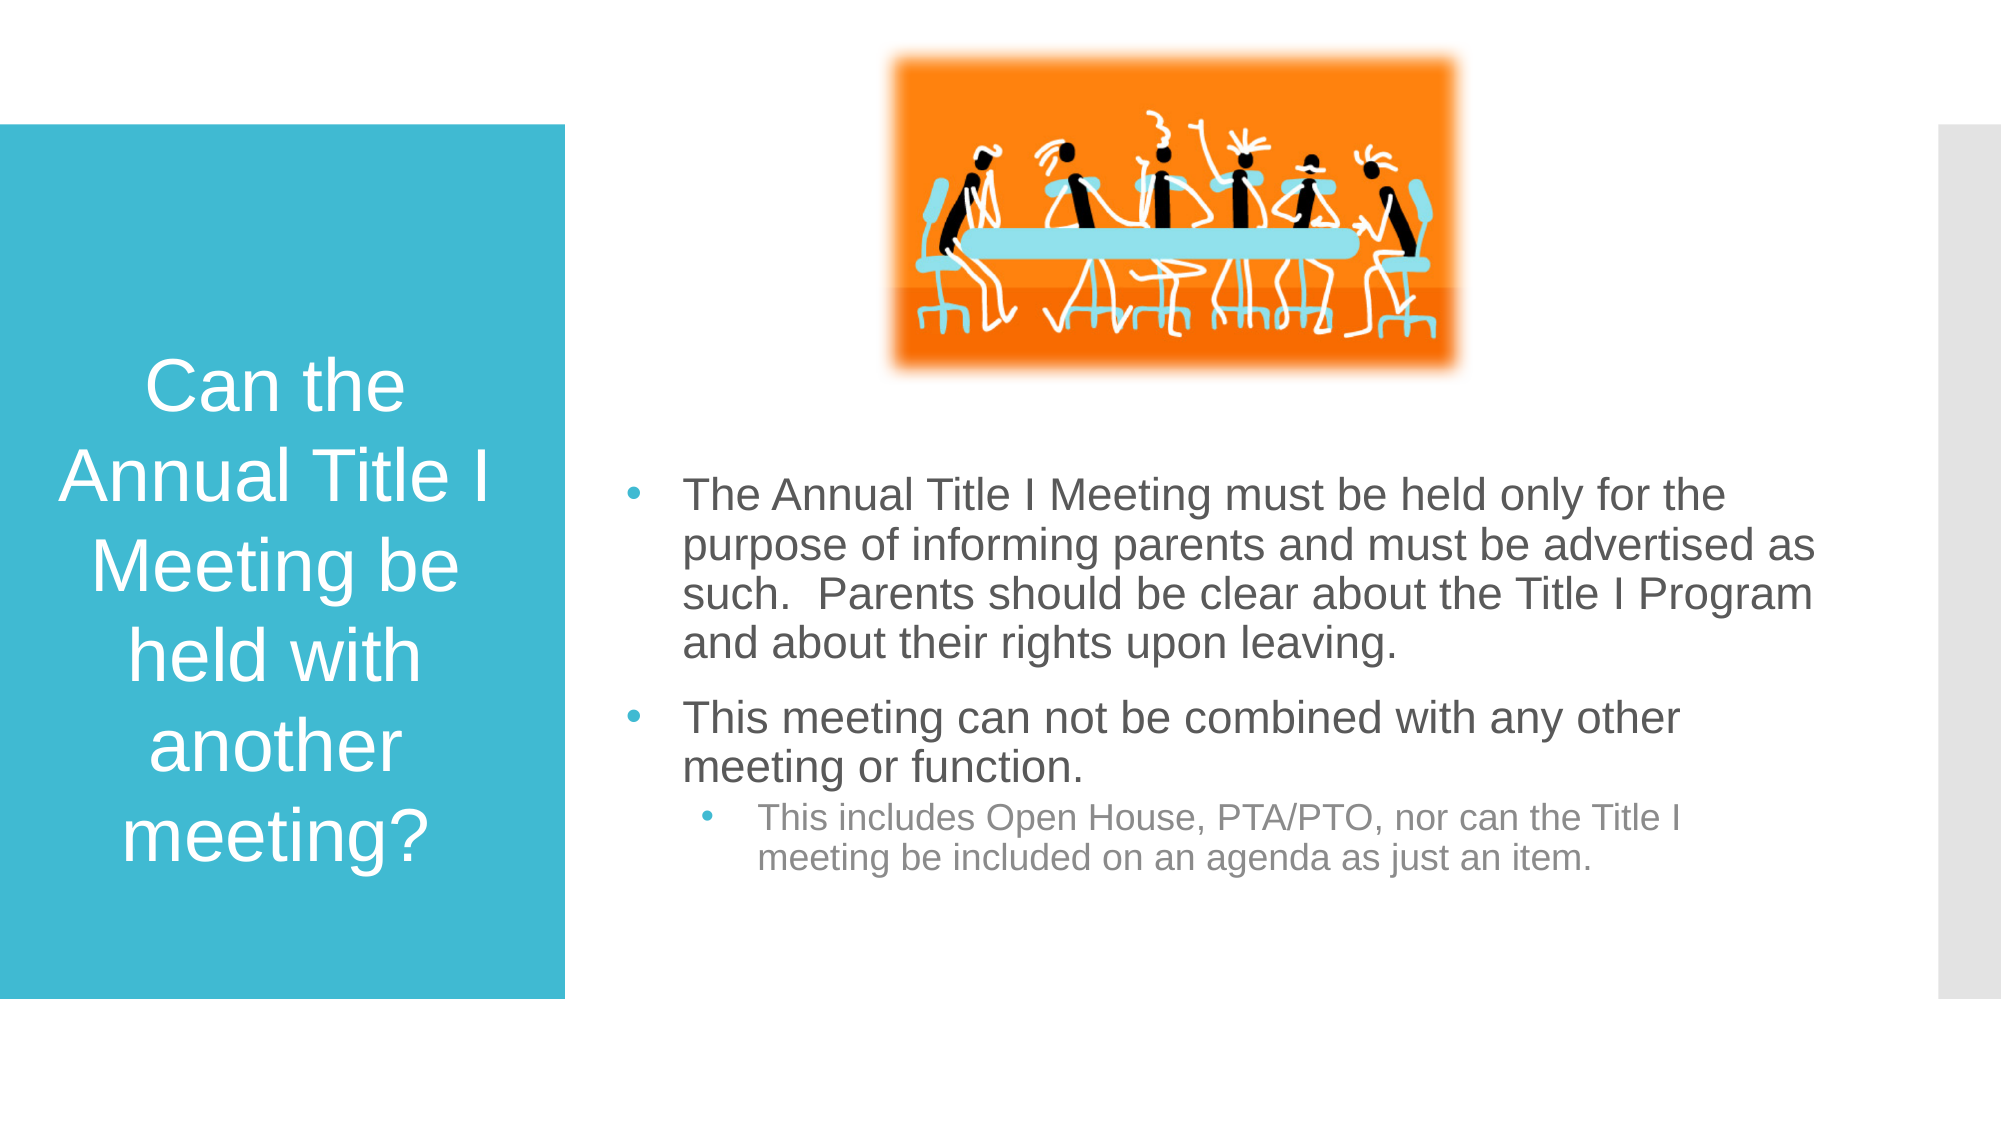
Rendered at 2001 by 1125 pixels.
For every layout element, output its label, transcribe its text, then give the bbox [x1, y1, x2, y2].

text_box Can the Annual Title I Meeting be held with another meeting? [36, 328, 516, 884]
picture [876, 39, 1473, 387]
title Can the Title I Annual Meeting be held with [634, 213, 1835, 463]
list The Annual Title I Meeting must be held only for the purpose of informing parents and must be advertised as such. Parents should be clear about the Title I Program and about their rights upon leaving. This meeting can not be combined with any other meeting or function. This includes Open House, PTA/PTO, nor can the Title I meeting be included on an agenda as just an item. [610, 463, 1835, 985]
